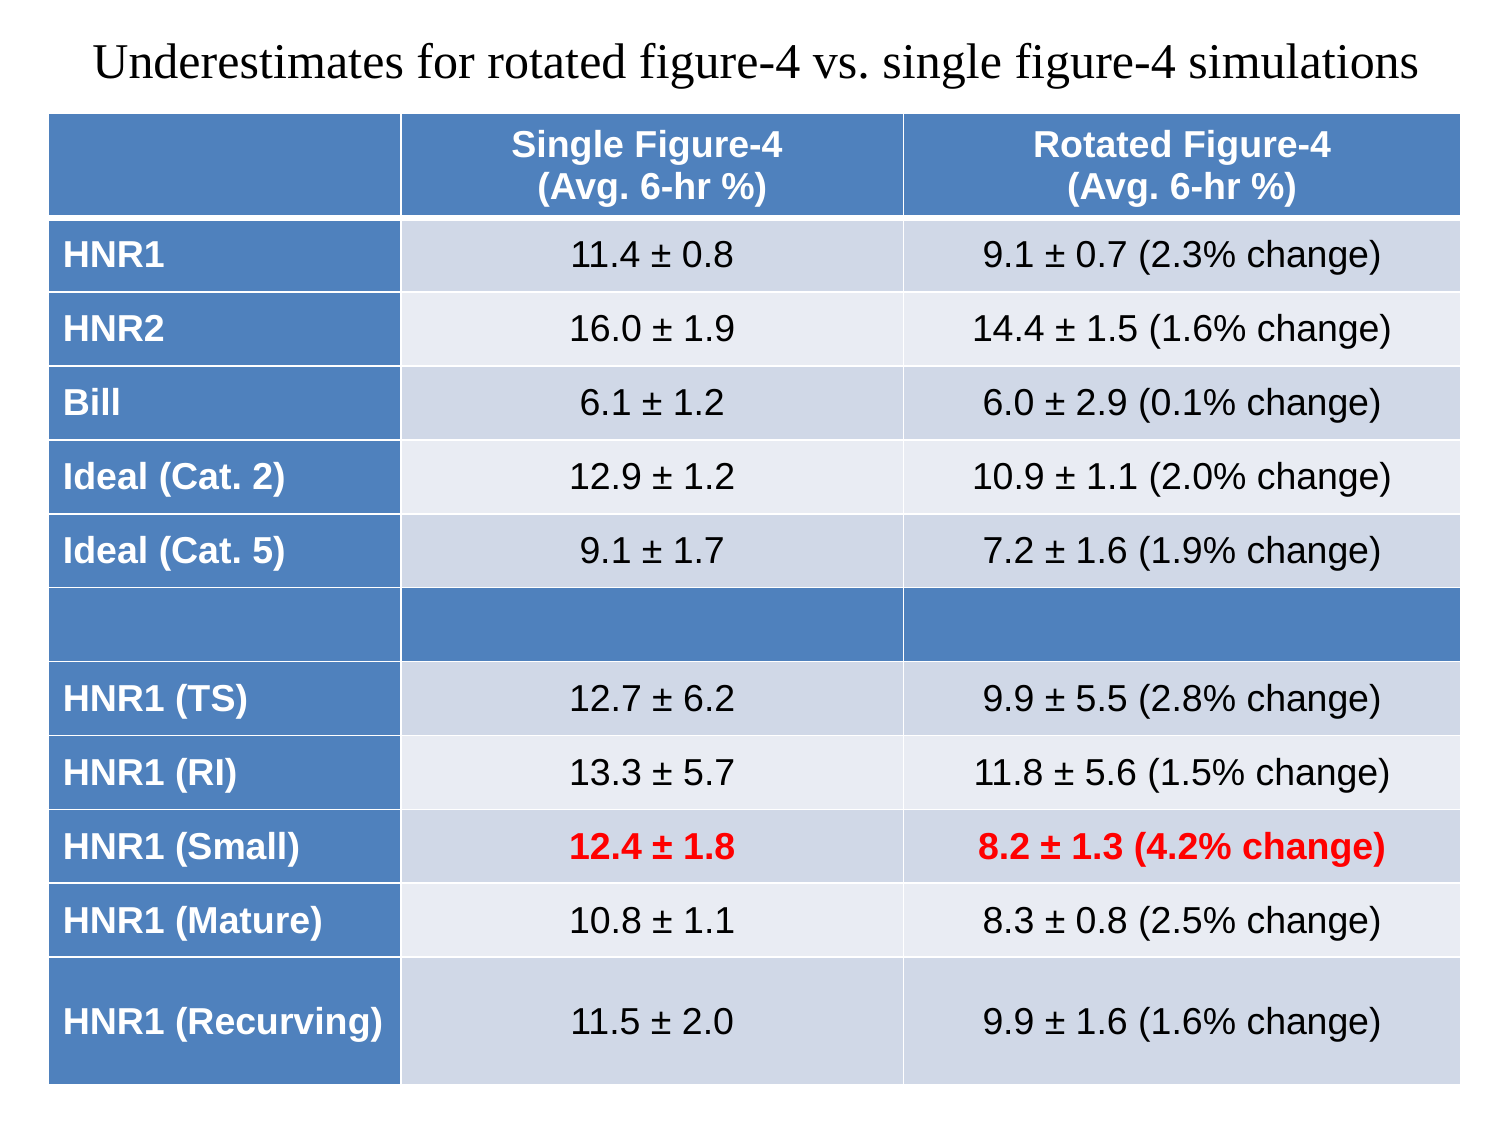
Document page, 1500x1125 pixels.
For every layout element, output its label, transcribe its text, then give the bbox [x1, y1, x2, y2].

table_cell 8.3 ± 0.8 (2.5% change) [904, 884, 1460, 956]
table_cell 7.2 ± 1.6 (1.9% change) [904, 515, 1460, 587]
table_cell [402, 588, 903, 661]
table_cell 12.7 ± 6.2 [402, 662, 903, 735]
table_cell 8.2 ± 1.3 (4.2% change) [904, 810, 1460, 882]
table_cell 12.9 ± 1.2 [402, 441, 903, 513]
table_cell HNR1 (Recurving) [49, 958, 400, 1084]
table_cell 9.9 ± 1.6 (1.6% change) [904, 958, 1460, 1084]
table_cell Ideal (Cat. 2) [49, 441, 400, 513]
table_cell 13.3 ± 5.7 [402, 736, 903, 809]
table_cell 6.1 ± 1.2 [402, 367, 903, 439]
table_cell 6.0 ± 2.9 (0.1% change) [904, 367, 1460, 439]
table_cell 10.8 ± 1.1 [402, 884, 903, 956]
table_cell 9.9 ± 5.5 (2.8% change) [904, 662, 1460, 735]
table_header Single Figure-4 (Avg. 6-hr %) [402, 114, 903, 215]
table_cell HNR2 [49, 293, 400, 365]
table_cell HNR1 [49, 221, 400, 291]
table_cell HNR1 (TS) [49, 662, 400, 735]
table_cell 12.4 ± 1.8 [402, 810, 903, 882]
table_cell 16.0 ± 1.9 [402, 293, 903, 365]
table_cell 11.4 ± 0.8 [402, 221, 903, 291]
table_cell 10.9 ± 1.1 (2.0% change) [904, 441, 1460, 513]
table_cell 9.1 ± 1.7 [402, 515, 903, 587]
table_cell 11.5 ± 2.0 [402, 958, 903, 1084]
table_cell [49, 588, 400, 661]
table_cell [904, 588, 1460, 661]
table_cell 9.1 ± 0.7 (2.3% change) [904, 221, 1460, 291]
table_cell HNR1 (Mature) [49, 884, 400, 956]
table_header [49, 114, 400, 215]
table_header Rotated Figure-4 (Avg. 6-hr %) [904, 114, 1460, 215]
text_box Underestimates for rotated figure-4 vs. single figure-4 simulations [50, 21, 1463, 97]
table_cell Ideal (Cat. 5) [49, 515, 400, 587]
table_cell 11.8 ± 5.6 (1.5% change) [904, 736, 1460, 809]
table_cell 14.4 ± 1.5 (1.6% change) [904, 293, 1460, 365]
table_cell Bill [49, 367, 400, 439]
table_cell HNR1 (Small) [49, 810, 400, 882]
table_cell HNR1 (RI) [49, 736, 400, 809]
